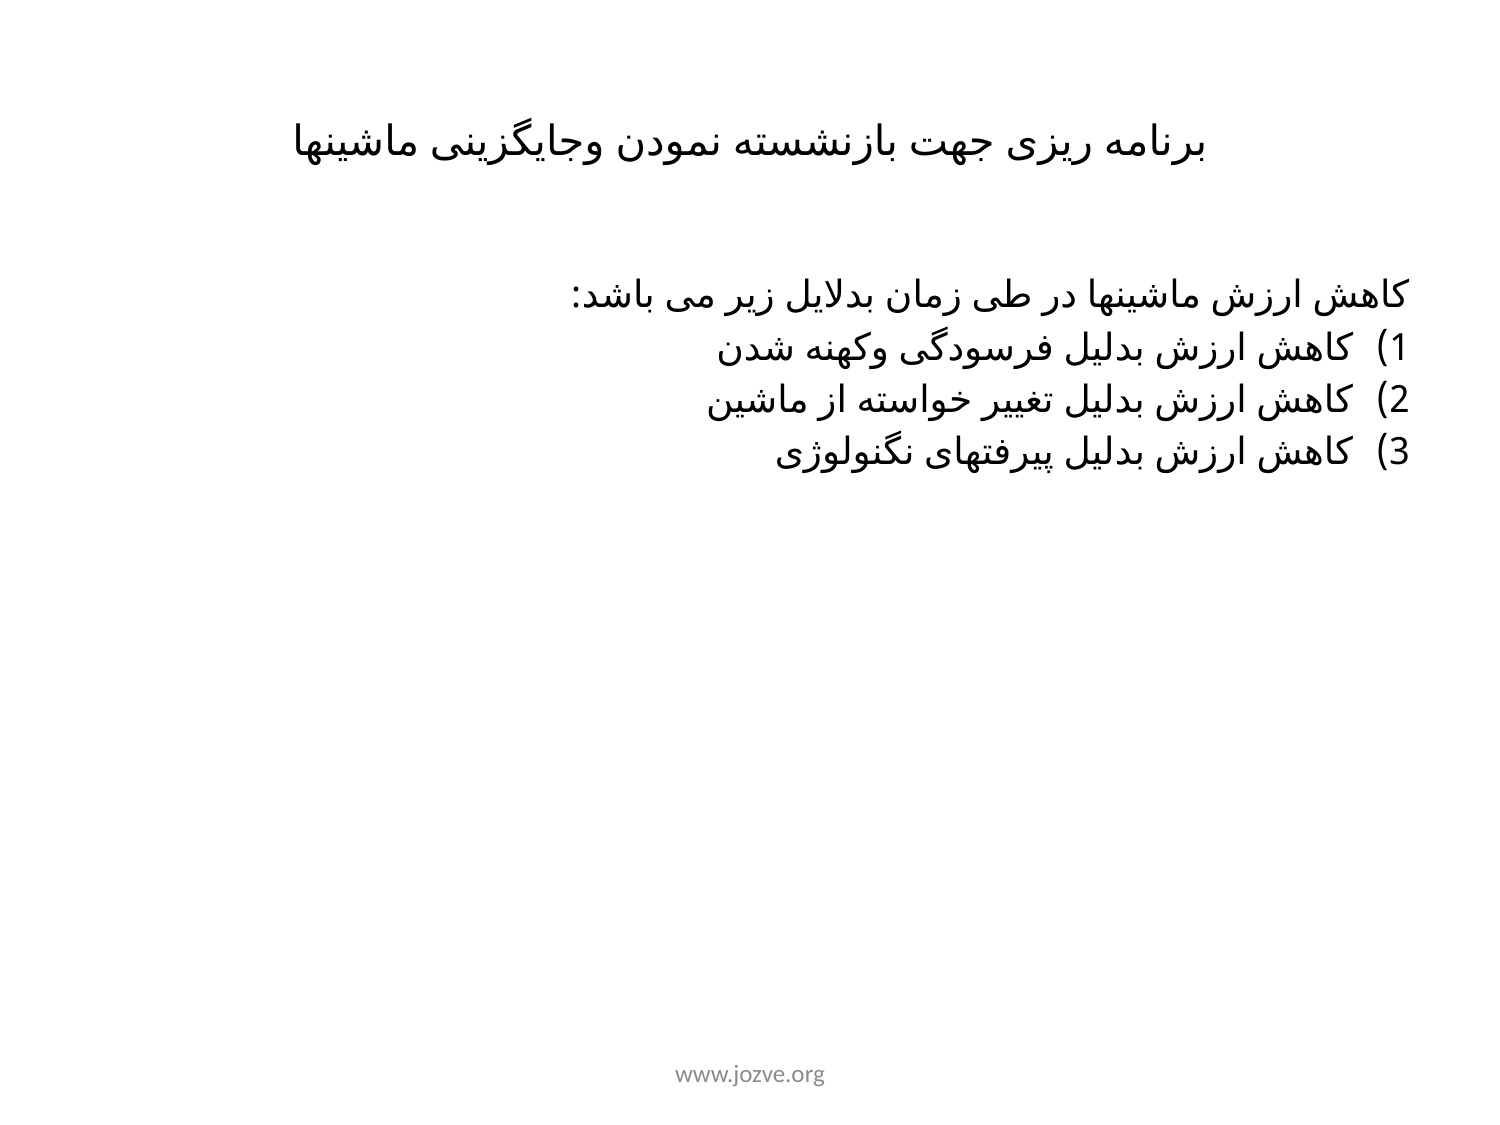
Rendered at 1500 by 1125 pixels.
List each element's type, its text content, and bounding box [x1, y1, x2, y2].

footer www.jozve.org [512, 1042, 988, 1103]
title برنامه ریزی جهت بازنشسته نمودن وجایگزینی ماشینها [75, 45, 1425, 233]
list کاهش ارزش ماشینها در طی زمان بدلایل زیر می باشد: کاهش ارزش بدلیل فرسودگی وکهنه شدن کاهش ارزش بدلیل تغییر خواسته از ماشین کاهش ارزش بدلیل پیرفتهای نگنولوژی [75, 262, 1425, 1005]
